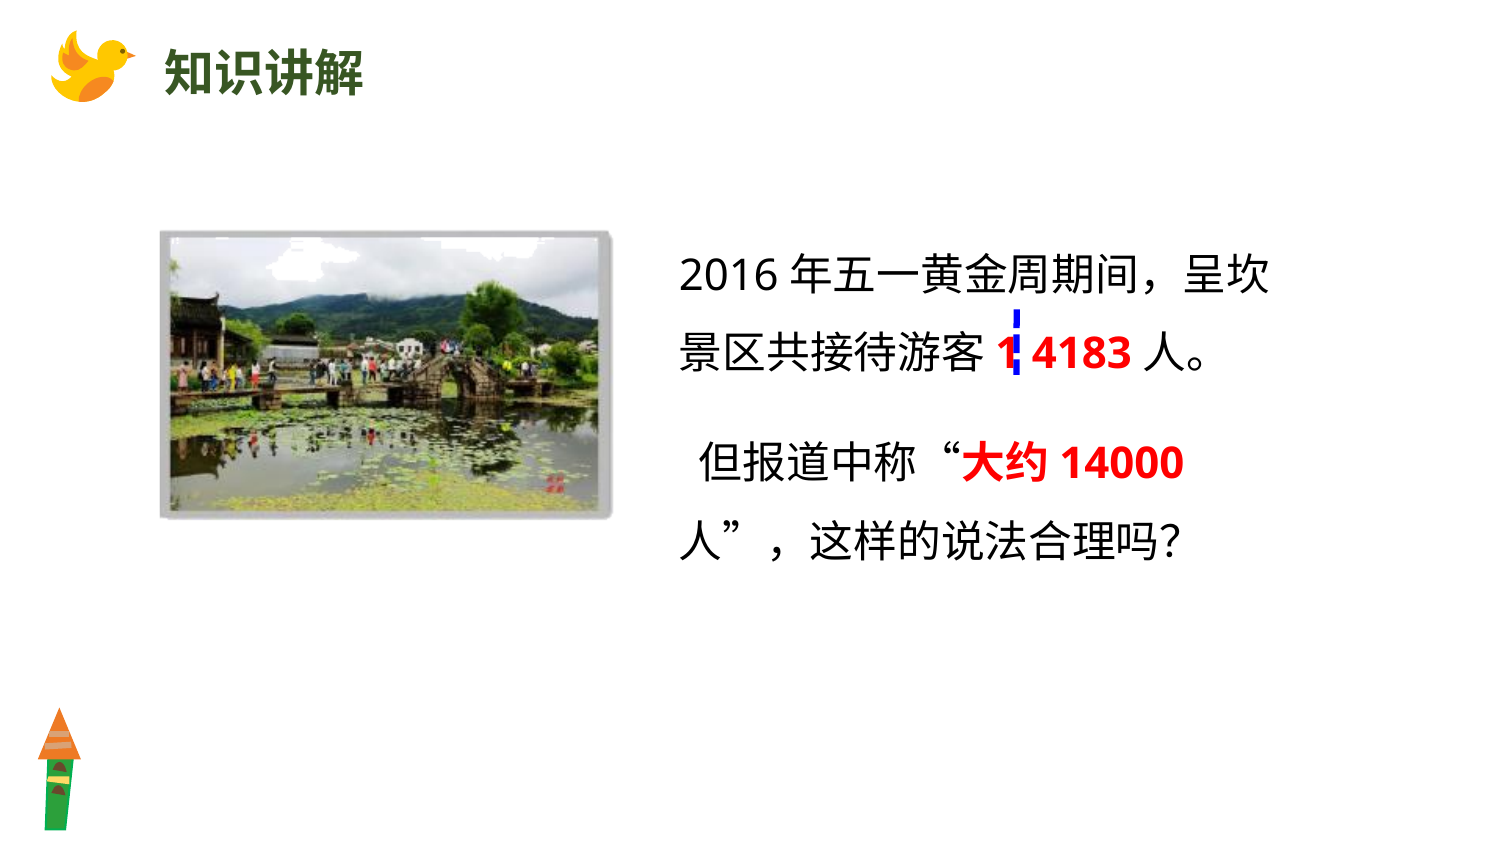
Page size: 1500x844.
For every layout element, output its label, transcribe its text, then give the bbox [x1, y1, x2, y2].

picture [140, 219, 628, 530]
text_box 2016年五一黄金周期间，呈坎景区共接待游客1 4183人。 [667, 214, 1284, 384]
text_box 但报道中称“大约14000人”，这样的说法合理吗？ [667, 403, 1244, 573]
text_box 知识讲解 [152, 35, 376, 107]
